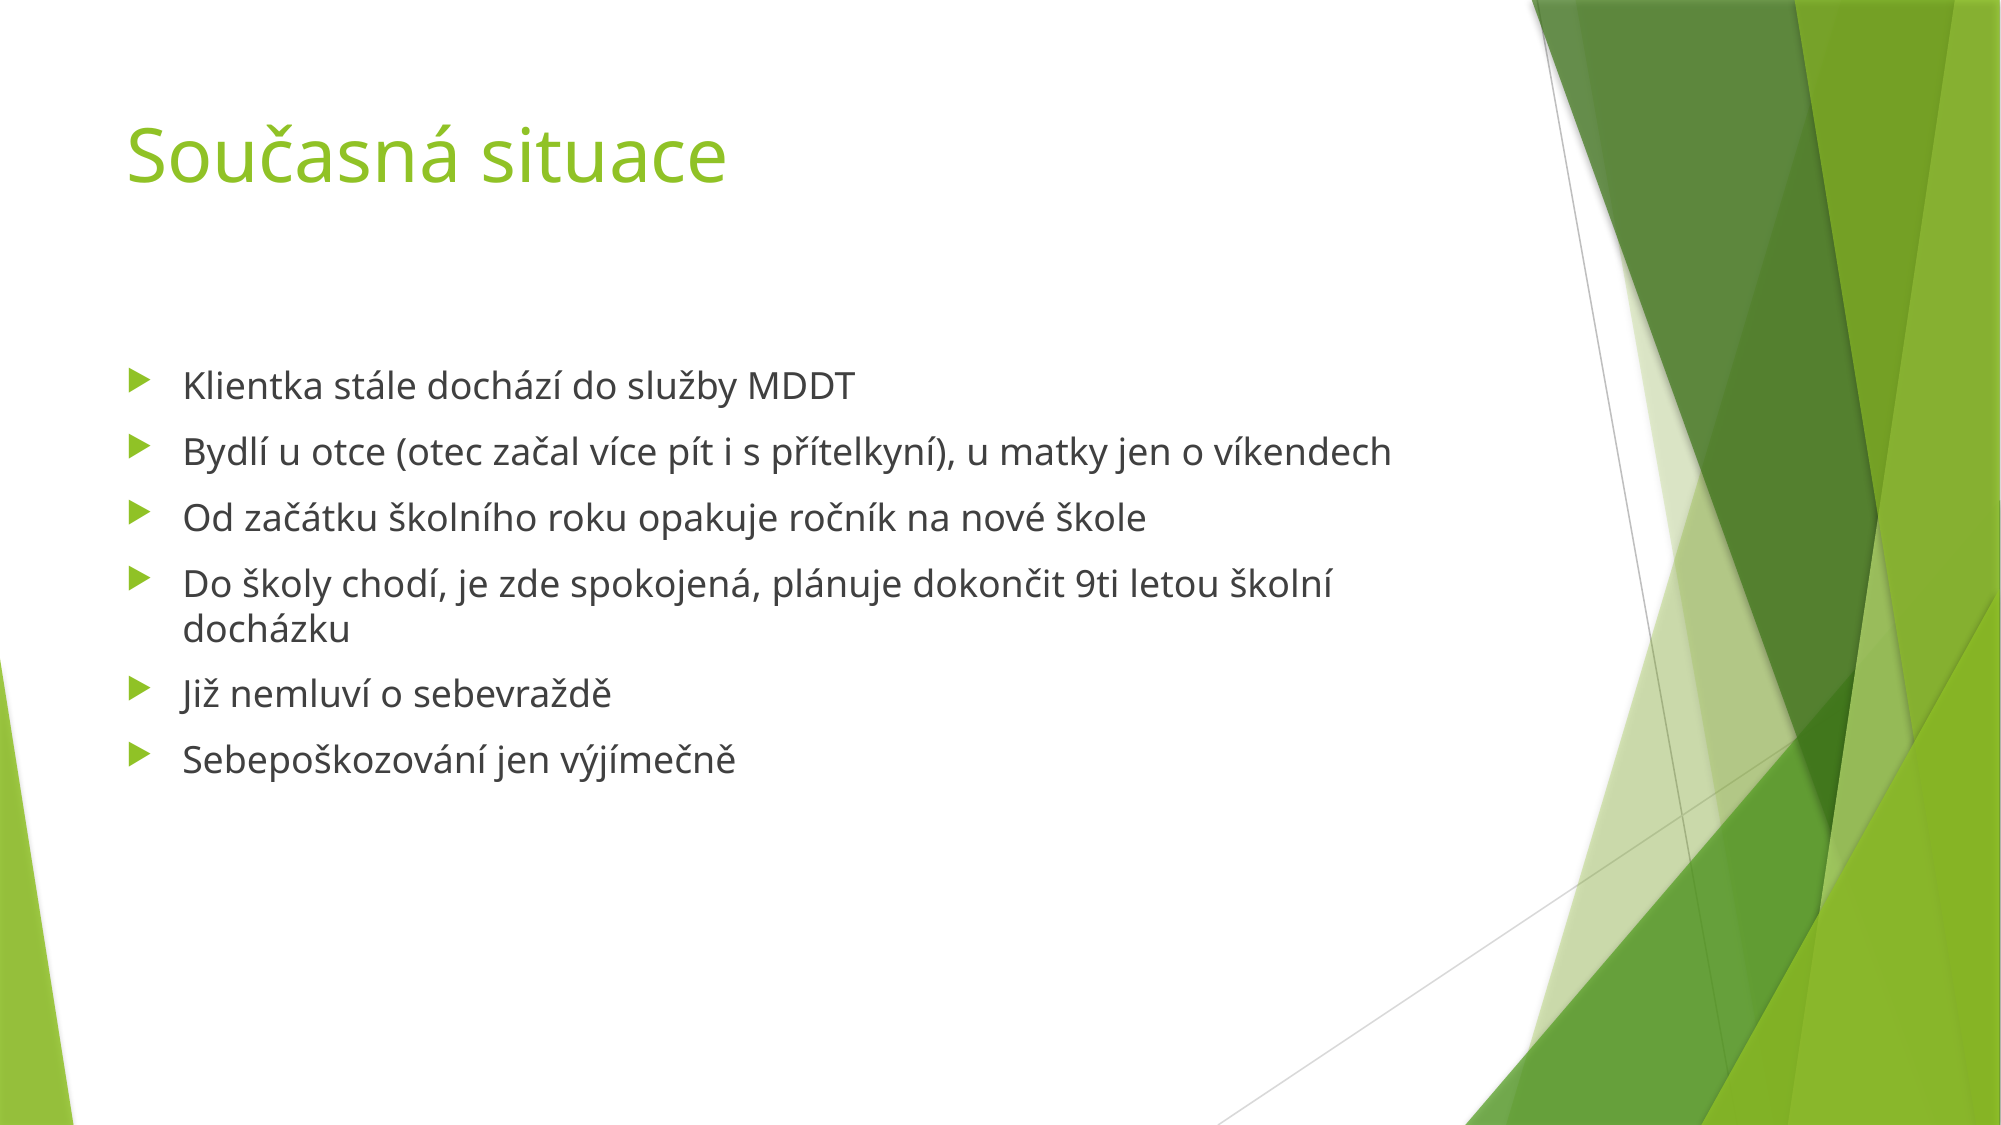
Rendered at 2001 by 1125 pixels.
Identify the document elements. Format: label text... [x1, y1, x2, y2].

title Současná situace [111, 99, 1522, 317]
list Klientka stále dochází do služby MDDT Bydlí u otce (otec začal více pít i s přítelkyní), u matky jen o víkendech Od začátku školního roku opakuje ročník na nové škole Do školy chodí, je zde spokojená, plánuje dokončit 9ti letou školní docházku Již nemluví o sebevraždě Sebepoškozování jen výjímečně [111, 354, 1522, 992]
